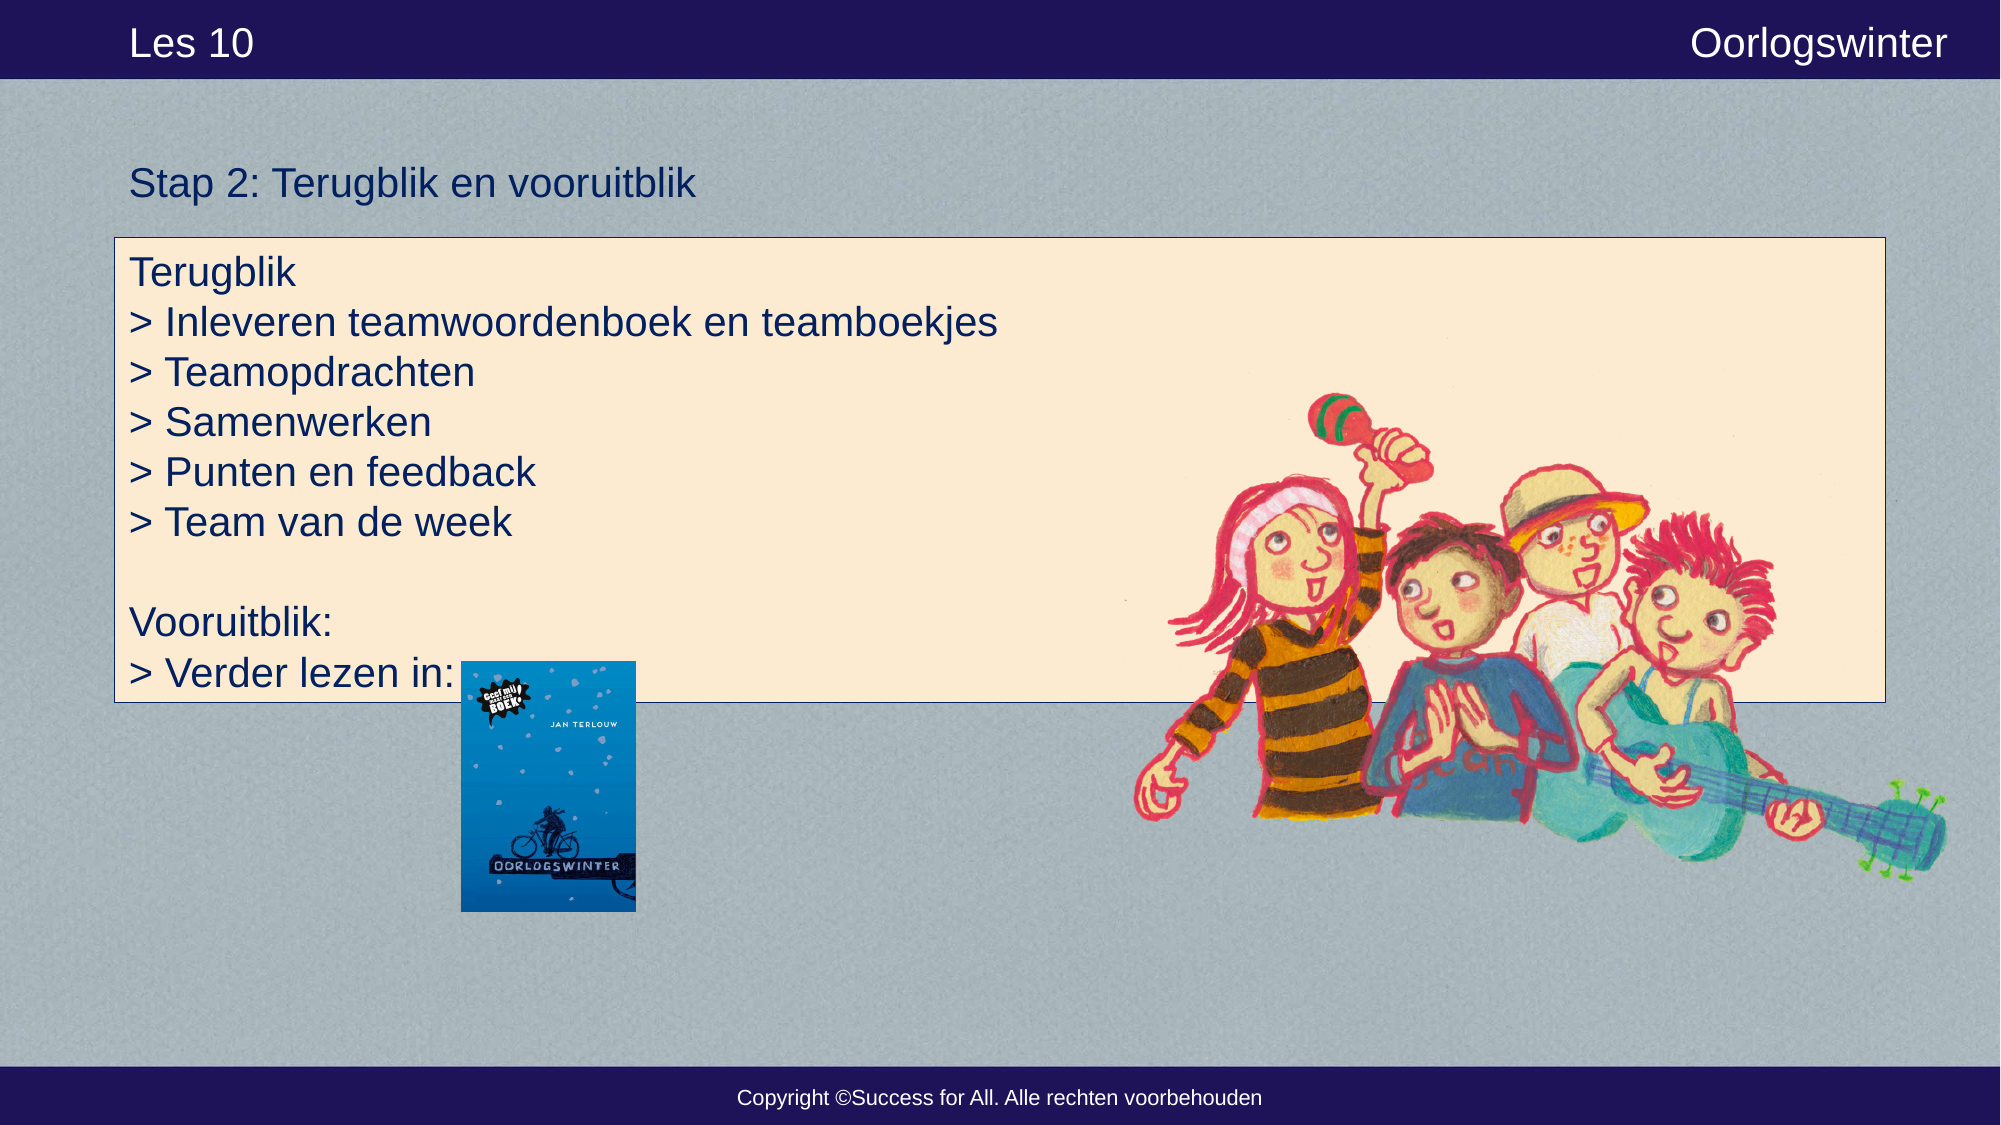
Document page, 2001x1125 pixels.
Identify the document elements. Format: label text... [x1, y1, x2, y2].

text_box Les 10 [114, 8, 354, 73]
text_box Copyright ©Success for All. Alle rechten voorbehouden [0, 1076, 2000, 1125]
text_box Terugblik > Inleveren teamwoordenboek en teamboekjes > Teamopdrachten > Samenwerken > Punten en feedback > Team van de week Vooruitblik: > Verder lezen in: [114, 237, 1886, 703]
text_box Oorlogswinter [786, 8, 1963, 73]
text_box Stap 2: Terugblik en vooruitblik [113, 148, 1635, 214]
picture [0, 0, 2001, 1125]
